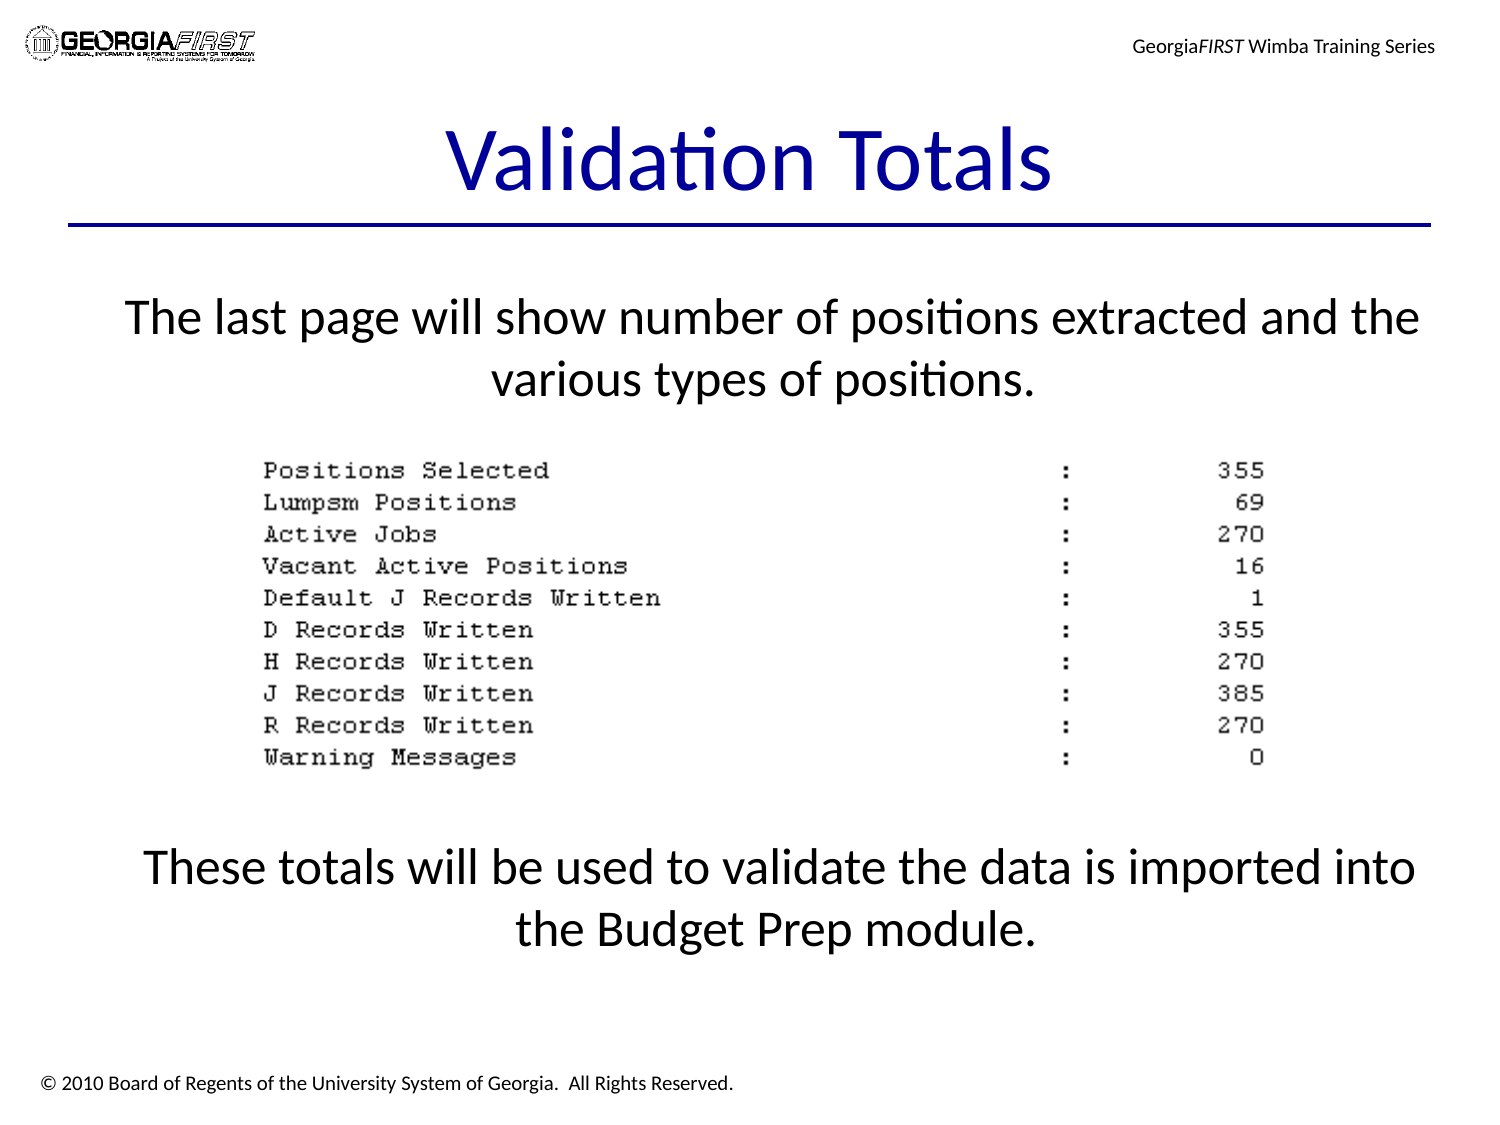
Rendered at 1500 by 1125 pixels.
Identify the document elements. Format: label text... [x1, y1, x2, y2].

list The last page will show number of positions extracted and the various types of positions. [75, 275, 1438, 488]
title Validation Totals [75, 75, 1425, 233]
picture [24, 24, 255, 63]
list These totals will be used to validate the data is imported into the Budget Prep module. [87, 825, 1450, 1038]
picture [243, 409, 1326, 826]
